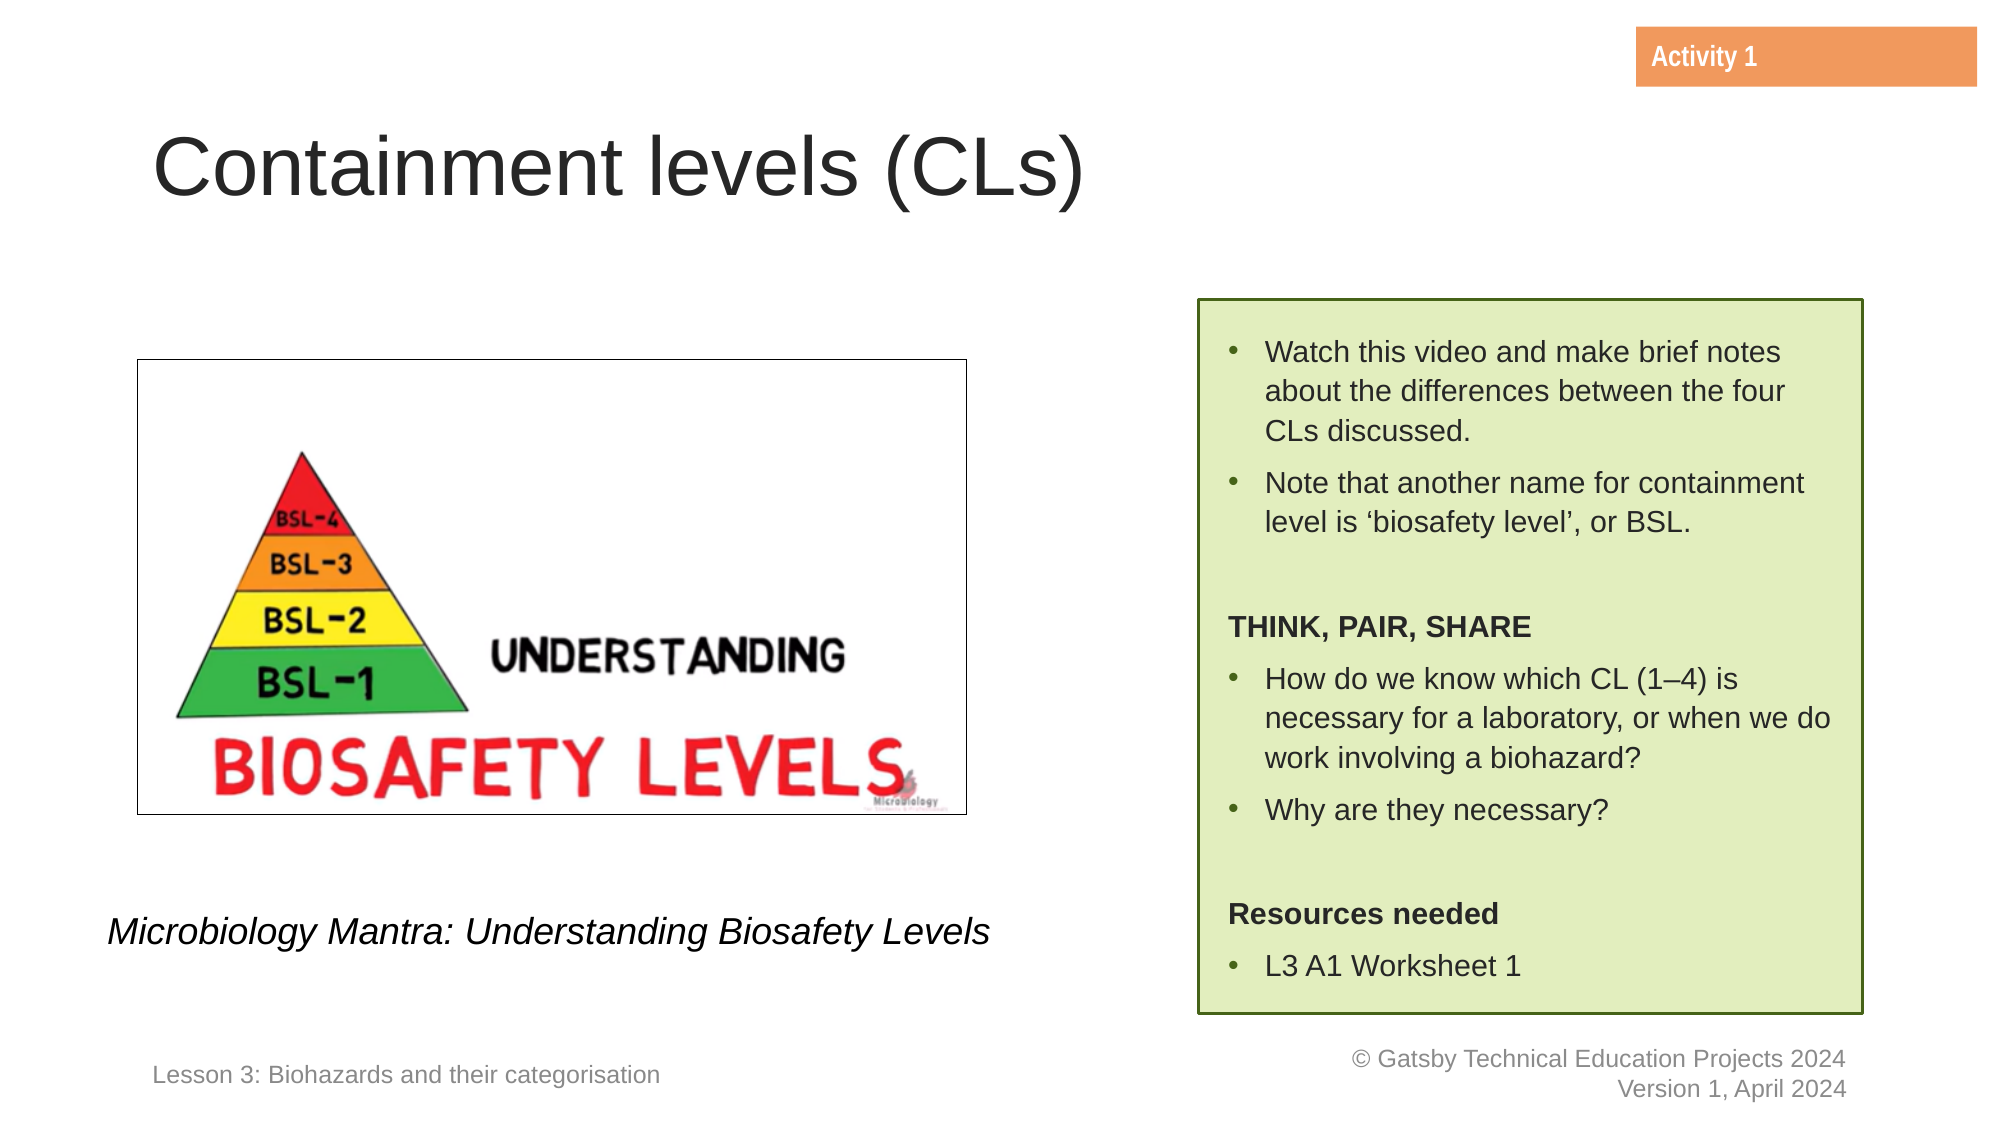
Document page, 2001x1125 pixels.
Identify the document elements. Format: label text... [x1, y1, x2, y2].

title Containment levels (CLs) [137, 59, 1863, 278]
list Lesson 3: Biohazards and their categorisation [137, 1042, 829, 1103]
text_box Microbiology Mantra: Understanding Biosafety Levels [92, 899, 1018, 960]
list Activity 1 [1636, 26, 1978, 87]
picture [137, 359, 967, 815]
list Watch this video and make brief notes about the differences between the four CLs discussed. Note that another name for containment level is ‘biosafety level’, or BSL. THINK, PAIR, SHARE How do we know which CL (1–4) is necessary for a laboratory, or when we do work involving a biohazard? Why are they necessary? Resources needed L3 A1 Worksheet 1 [1197, 298, 1864, 1015]
